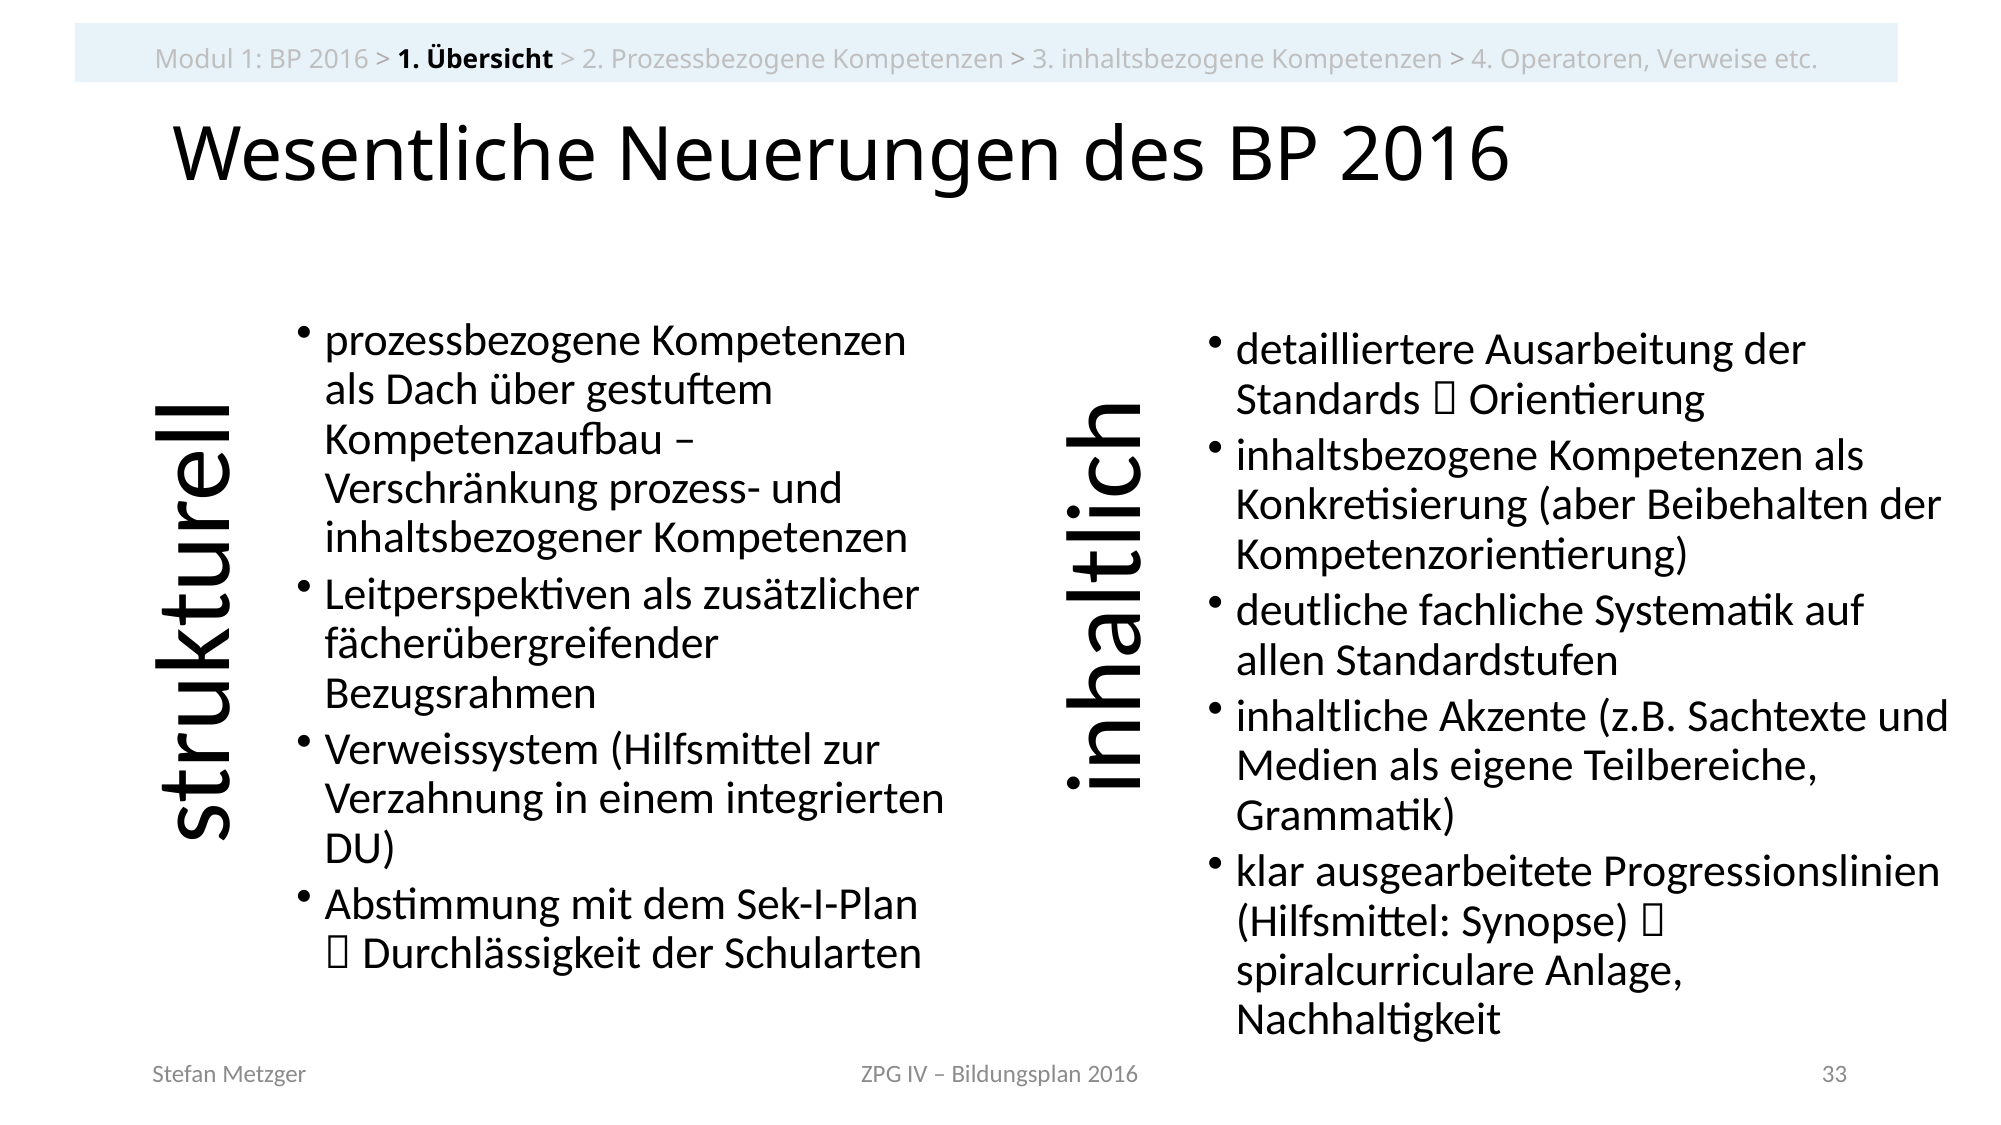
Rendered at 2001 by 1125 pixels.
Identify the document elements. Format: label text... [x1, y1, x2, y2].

text_box strukturell [137, 294, 272, 988]
slide_number Stefan Metzger [137, 1042, 588, 1103]
text_box inhaltlich [1048, 294, 1184, 988]
slide_number 33 [1412, 1042, 1863, 1103]
text_box Modul 1: BP 2016 > 1. Übersicht > 2. Prozessbezogene Kompetenzen > 3. inhaltsbezogene Kompetenzen > 4. Operatoren, Verweise etc. [74, 23, 1898, 83]
text_box detailliertere Ausarbeitung der Standards  Orientierung inhaltsbezogene Kompetenzen als Konkretisierung (aber Beibehalten der Kompetenzorientierung) deutliche fachliche Systematik auf allen Standardstufen inhaltliche Akzente (z.B. Sachtexte und Medien als eigene Teilbereiche, Grammatik) klar ausgearbeitete Progressionslinien (Hilfsmittel: Synopse)  spiralcurriculare Anlage, Nachhaltigkeit [1182, 219, 1984, 915]
text_box Wesentliche Neuerungen des BP 2016 [157, 108, 1883, 221]
footer ZPG IV – Bildungsplan 2016 [662, 1042, 1338, 1103]
text_box prozessbezogene Kompetenzen als Dach über gestuftem Kompetenzaufbau – Verschränkung prozess- und inhaltsbezogener Kompetenzen Leitperspektiven als zusätzlicher fächerübergreifender Bezugsrahmen Verweissystem (Hilfsmittel zur Verzahnung in einem integrierten DU) Abstimmung mit dem Sek-I-Plan  Durchlässigkeit der Schularten [271, 210, 980, 905]
